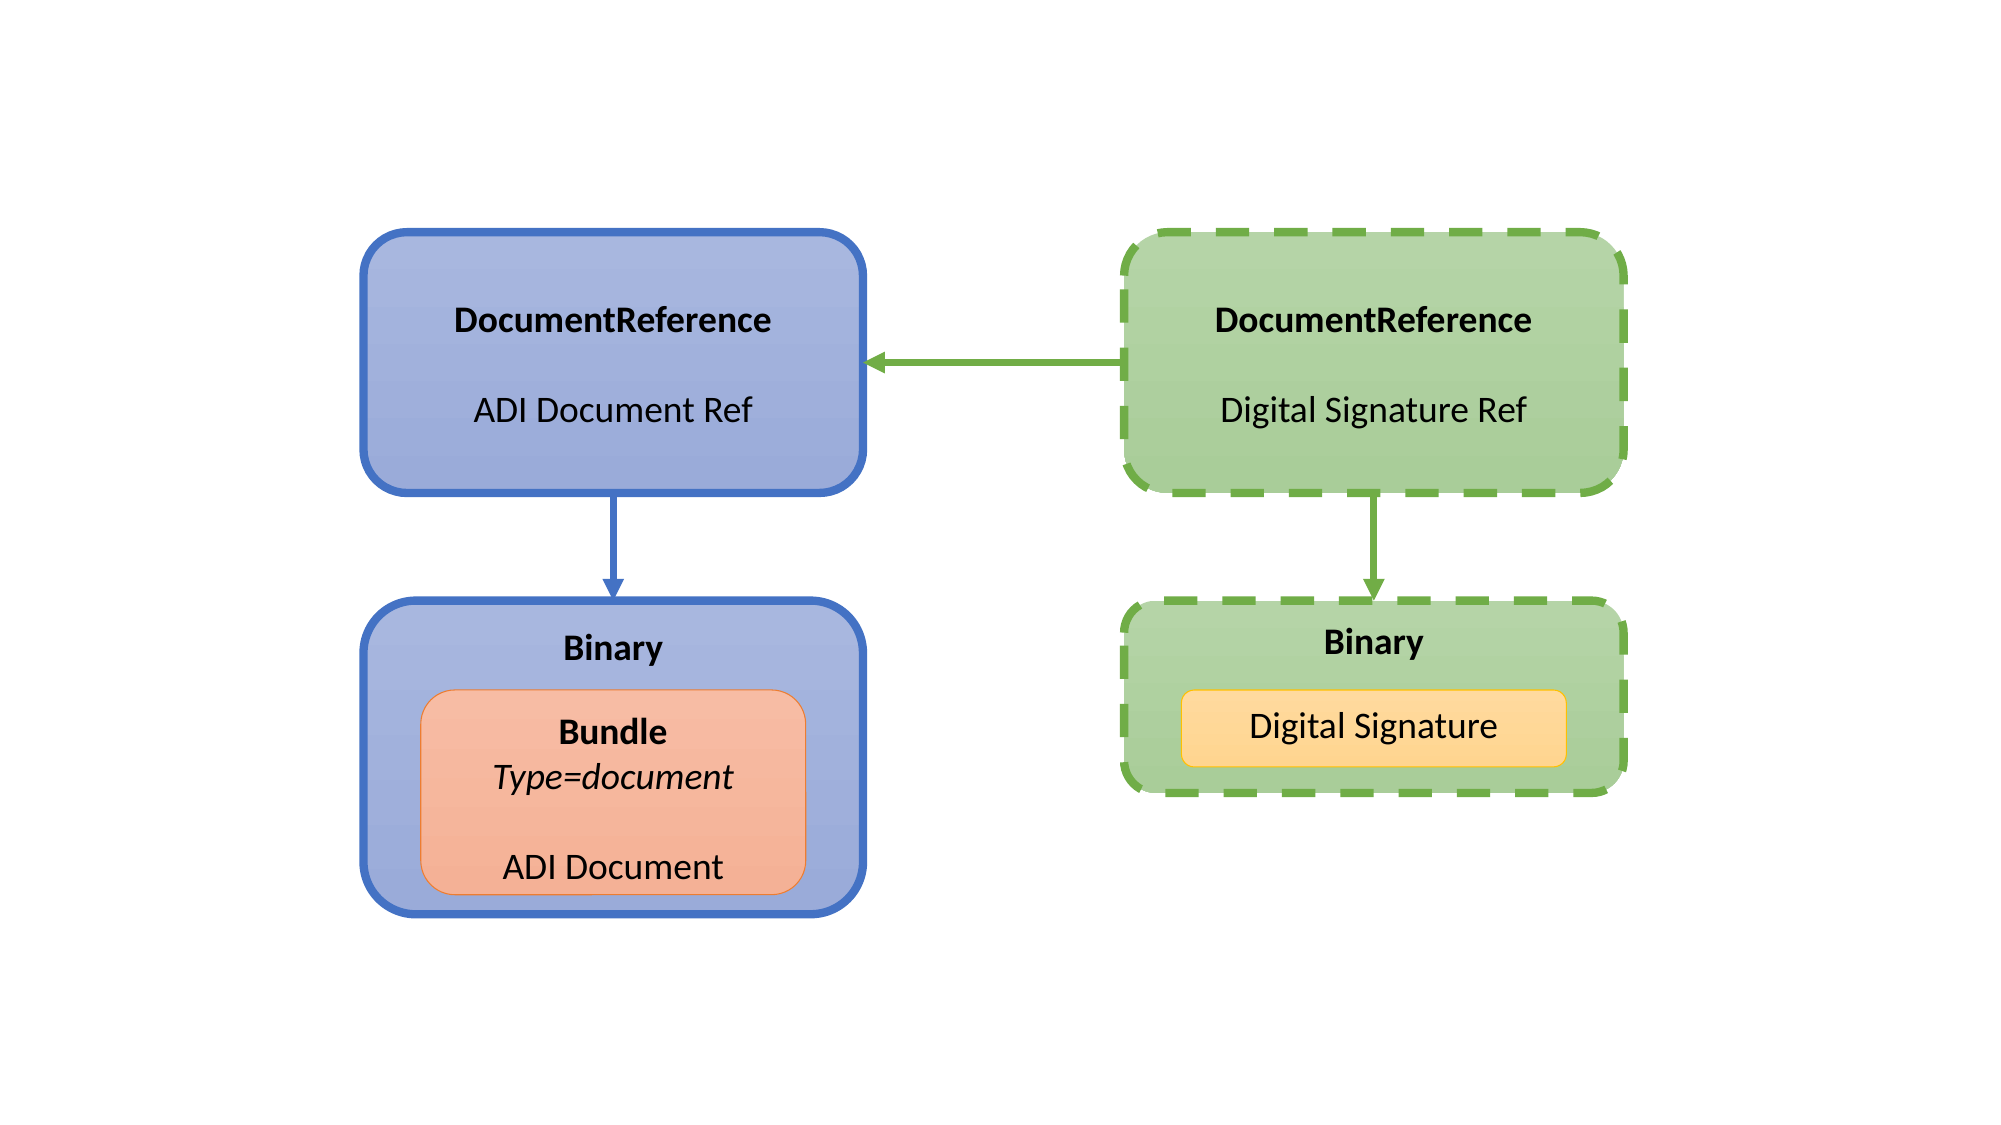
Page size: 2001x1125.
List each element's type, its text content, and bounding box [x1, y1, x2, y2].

text_box Bundle Type=document ADI Document [420, 689, 807, 896]
text_box DocumentReference Digital Signature Ref [1123, 231, 1625, 494]
text_box Digital Signature [1180, 689, 1567, 768]
text_box Binary [362, 600, 864, 915]
text_box DocumentReference ADI Document Ref [362, 231, 864, 494]
text_box Binary [1123, 600, 1625, 794]
